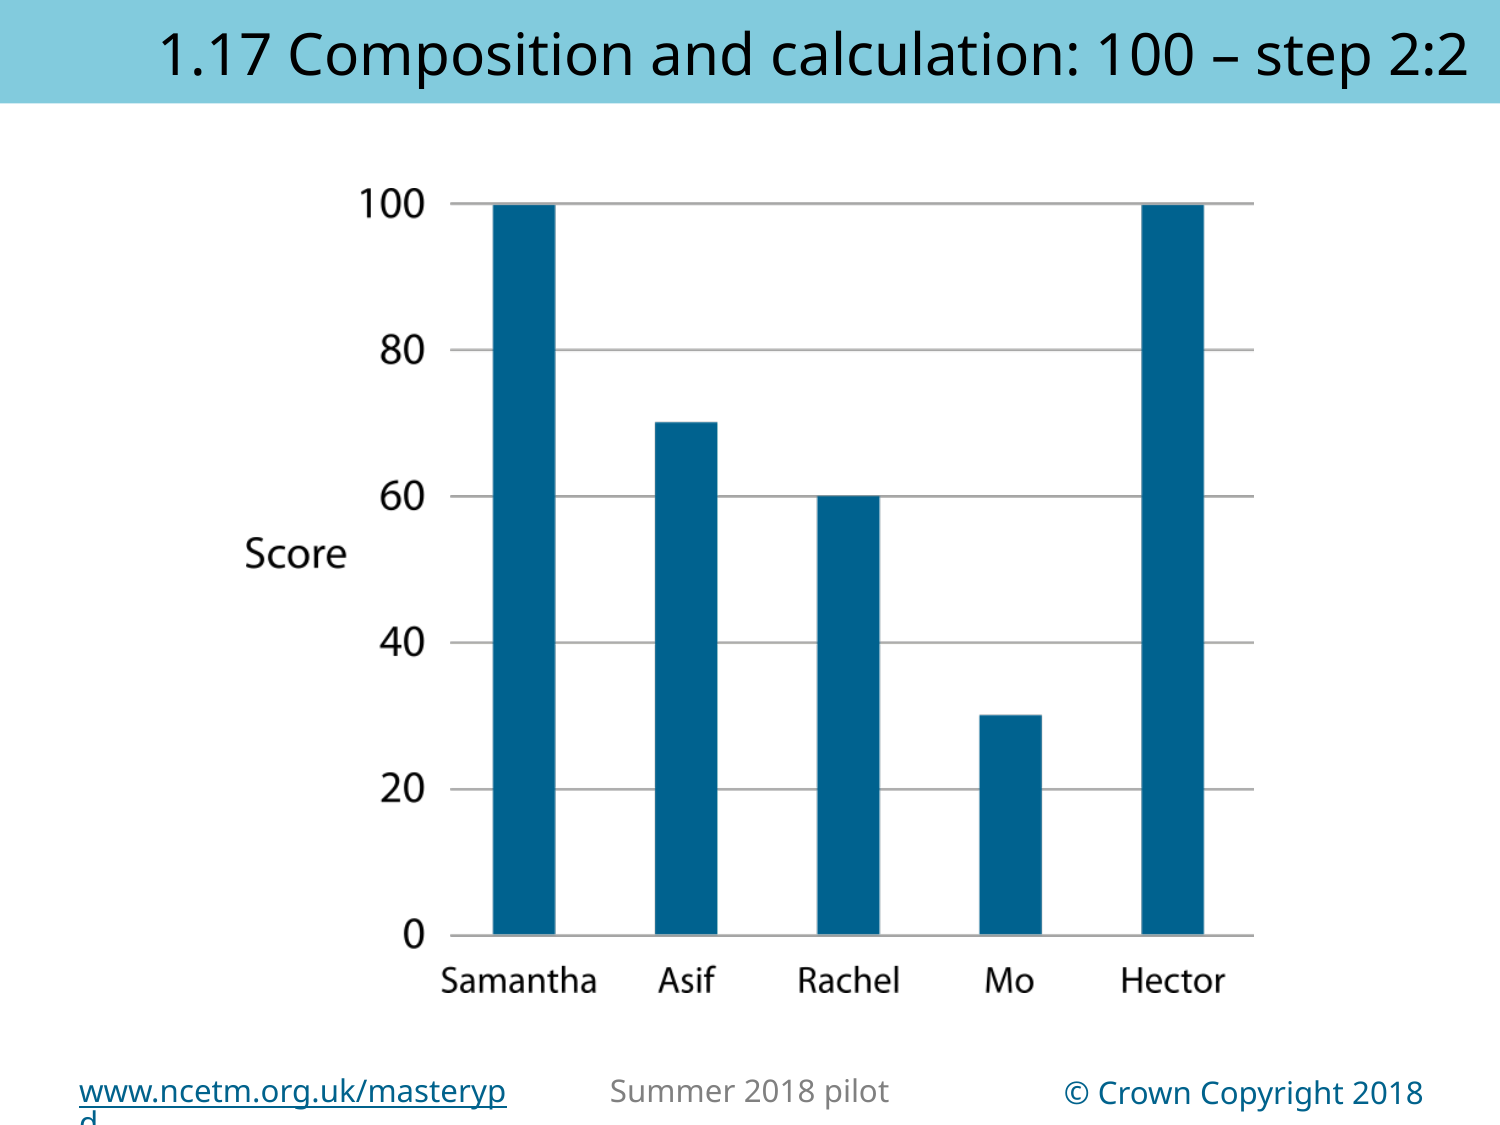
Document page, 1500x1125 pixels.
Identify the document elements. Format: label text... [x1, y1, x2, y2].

picture [246, 188, 1254, 993]
list 1.17 Composition and calculation: 100 – step 2:2 [0, 0, 1500, 104]
